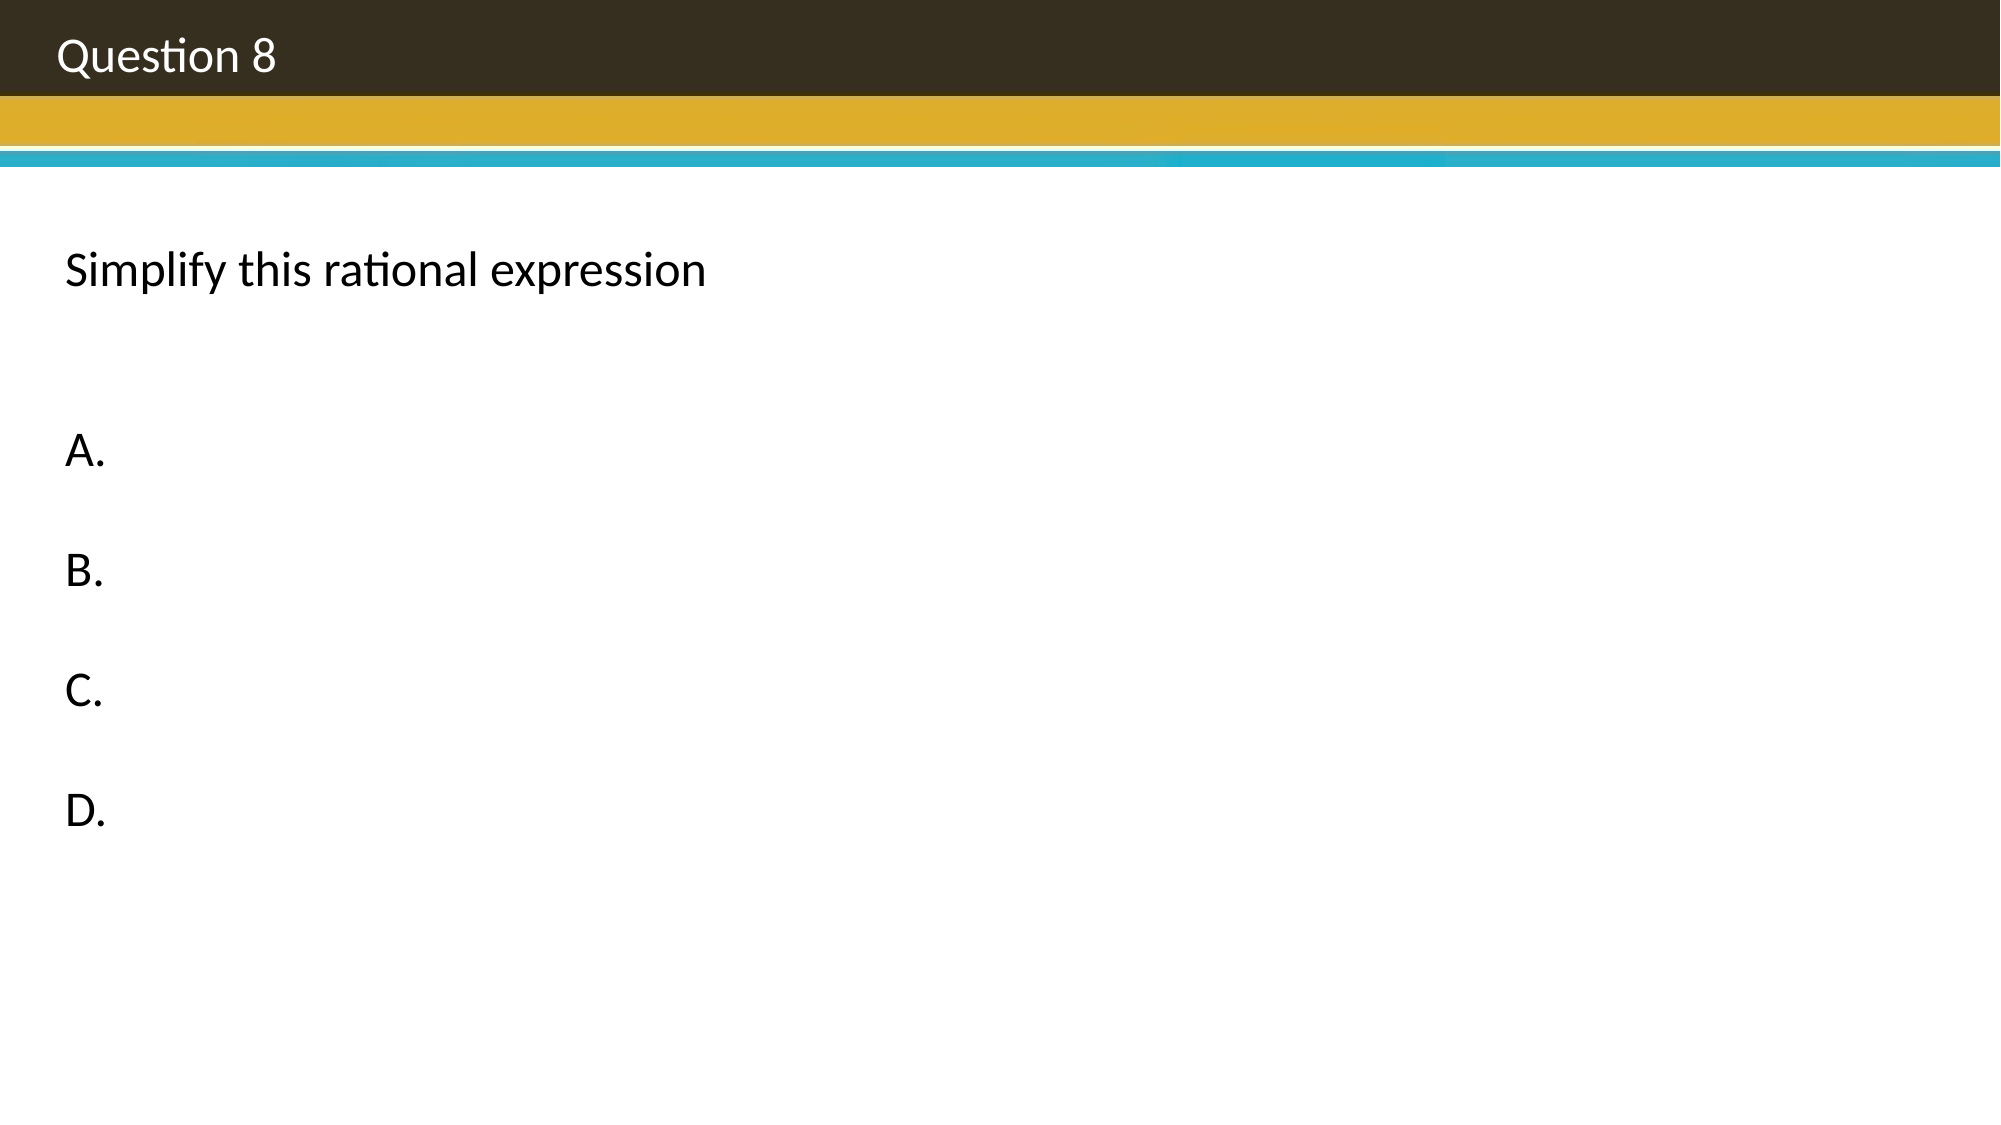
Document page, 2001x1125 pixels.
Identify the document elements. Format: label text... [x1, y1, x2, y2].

text_box Question 8 [41, 14, 293, 90]
picture [0, 0, 2000, 167]
